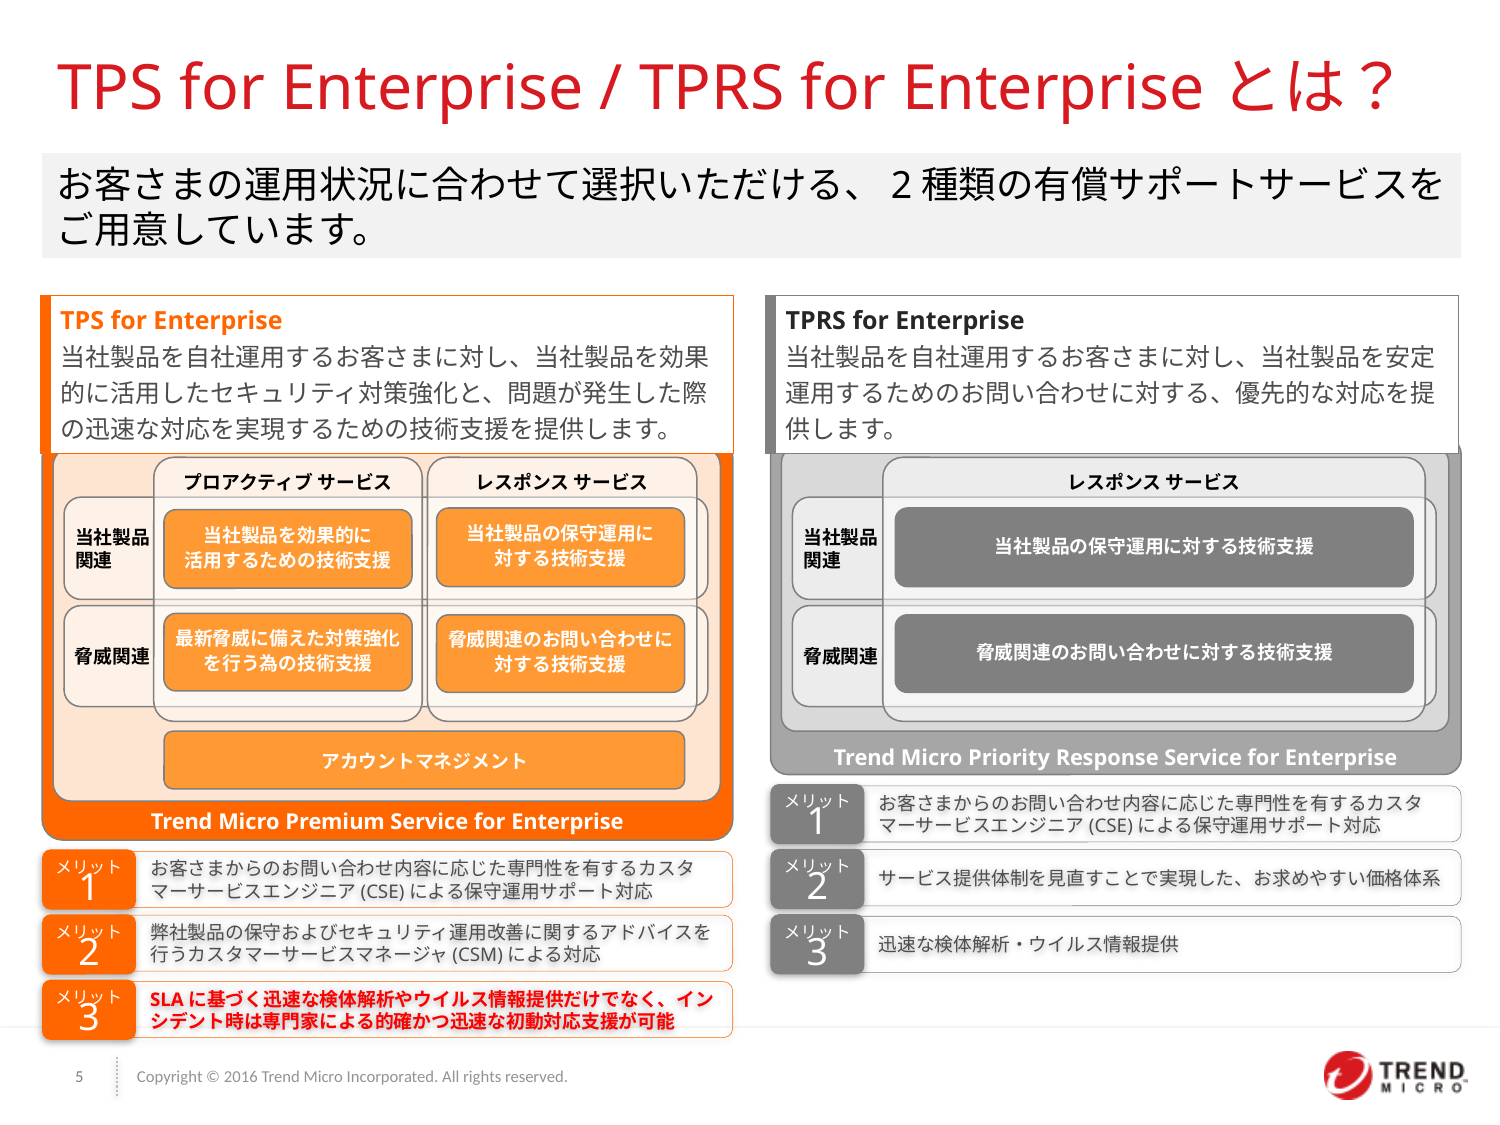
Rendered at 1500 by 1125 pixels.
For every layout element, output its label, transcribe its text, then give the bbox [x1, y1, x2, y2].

text_box 当社製品 関連 [790, 494, 880, 602]
text_box お客さまからのお問い合わせ内容に応じた専門性を有するカスタマーサービスエンジニア(CSE)による保守運用サポート対応 [863, 785, 1462, 843]
text_box メリット 1 [769, 783, 866, 845]
text_box 脅威関連のお問い合わせに対する技術支援 [893, 612, 1416, 695]
text_box 弊社製品の保守およびセキュリティ運用改善に関するアドバイスを行うカスタマーサービスマネージャ(CSM)による対応 [138, 915, 734, 972]
text_box [779, 454, 1451, 734]
text_box 当社製品の保守運用に 対する技術支援 [434, 505, 687, 589]
text_box 当社製品 関連 [699, 496, 710, 600]
text_box 当社製品 関連 [61, 494, 151, 602]
text_box お客さまからのお問い合わせ内容に応じた専門性を有するカスタマーサービスエンジニア(CSE)による保守運用サポート対応 [135, 850, 734, 909]
text_box SLAに基づく迅速な検体解析やウイルス情報提供だけでなく、インシデント時は専門家による的確かつ迅速な初動対応支援が可能 [135, 980, 734, 1039]
text_box 脅威関連 [1427, 605, 1439, 707]
text_box Trend Micro Priority Response Service for Enterprise [768, 442, 1464, 777]
text_box レスポンス サービス [880, 455, 1428, 724]
text_box プロアクティブ サービス [151, 455, 425, 724]
text_box [50, 454, 723, 804]
picture [1324, 1051, 1468, 1100]
text_box 脅威関連のお問い合わせに対する技術支援 [434, 612, 687, 695]
text_box 迅速な検体解析・ウイルス情報提供 [864, 915, 1462, 974]
text_box メリット 1 [41, 848, 137, 911]
text_box メリット 2 [41, 913, 137, 976]
text_box お客さまの運用状況に合わせて選択いただける、2種類の有償サポートサービスをご用意しています。 [42, 153, 1462, 258]
table_header TPS for Enterprise 当社製品を自社運用するお客さまに対し、当社製品を効果的に活用したセキュリティ対策強化と、問題が発生した際の迅速な対応を実現するための技術支援を提供します。 [51, 296, 733, 453]
text_box Trend Micro Premium Service for Enterprise [40, 451, 735, 843]
text_box サービス提供体制を見直すことで実現した、お求めやすい価格体系 [864, 848, 1462, 907]
text_box レスポンス サービス [425, 455, 699, 724]
table_header TPRS for Enterprise 当社製品を自社運用するお客さまに対し、当社製品を安定運用するためのお問い合わせに対する、優先的な対応を提供します。 [776, 296, 1458, 453]
text_box アカウントマネジメント [161, 729, 687, 792]
text_box 当社製品の保守運用に対する技術支援 [893, 505, 1416, 589]
text_box TPS for Enterprise / TPRS for Enterpriseとは？ [42, 26, 1486, 143]
text_box メリット 3 [769, 913, 866, 976]
text_box 脅威関連 [699, 605, 710, 707]
text_box 当社製品を効果的に 活用するための技術支援 [161, 507, 415, 591]
text_box 脅威関連 [61, 603, 152, 709]
text_box メリット 3 [41, 978, 137, 1041]
text_box 脅威関連 [790, 603, 881, 709]
text_box メリット 2 [769, 848, 866, 910]
text_box 当社製品 関連 [1428, 497, 1439, 600]
text_box 最新脅威に備えた対策強化 を行う為の技術支援 [161, 611, 415, 693]
